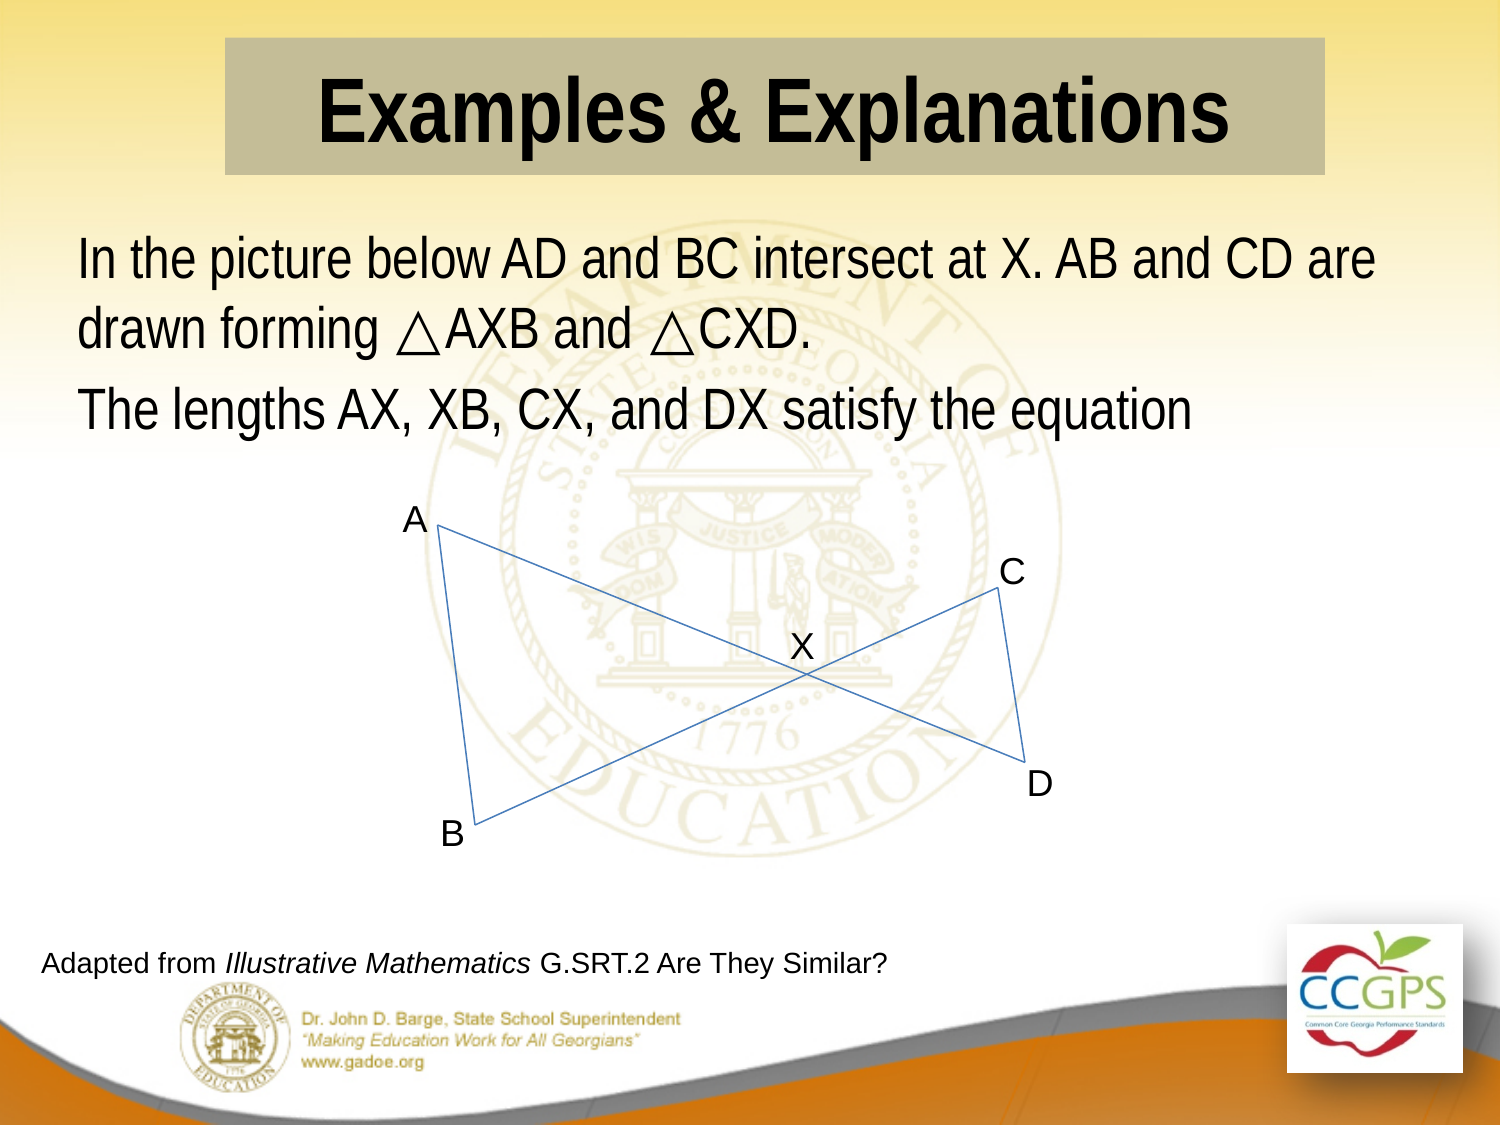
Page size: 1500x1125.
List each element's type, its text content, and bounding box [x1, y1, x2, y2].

picture [0, 0, 1500, 1125]
text_box Adapted from Illustrative Mathematics G.SRT.2 Are They Similar? [26, 937, 904, 988]
title Examples & Explanations [224, 37, 1326, 176]
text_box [387, 487, 1070, 863]
